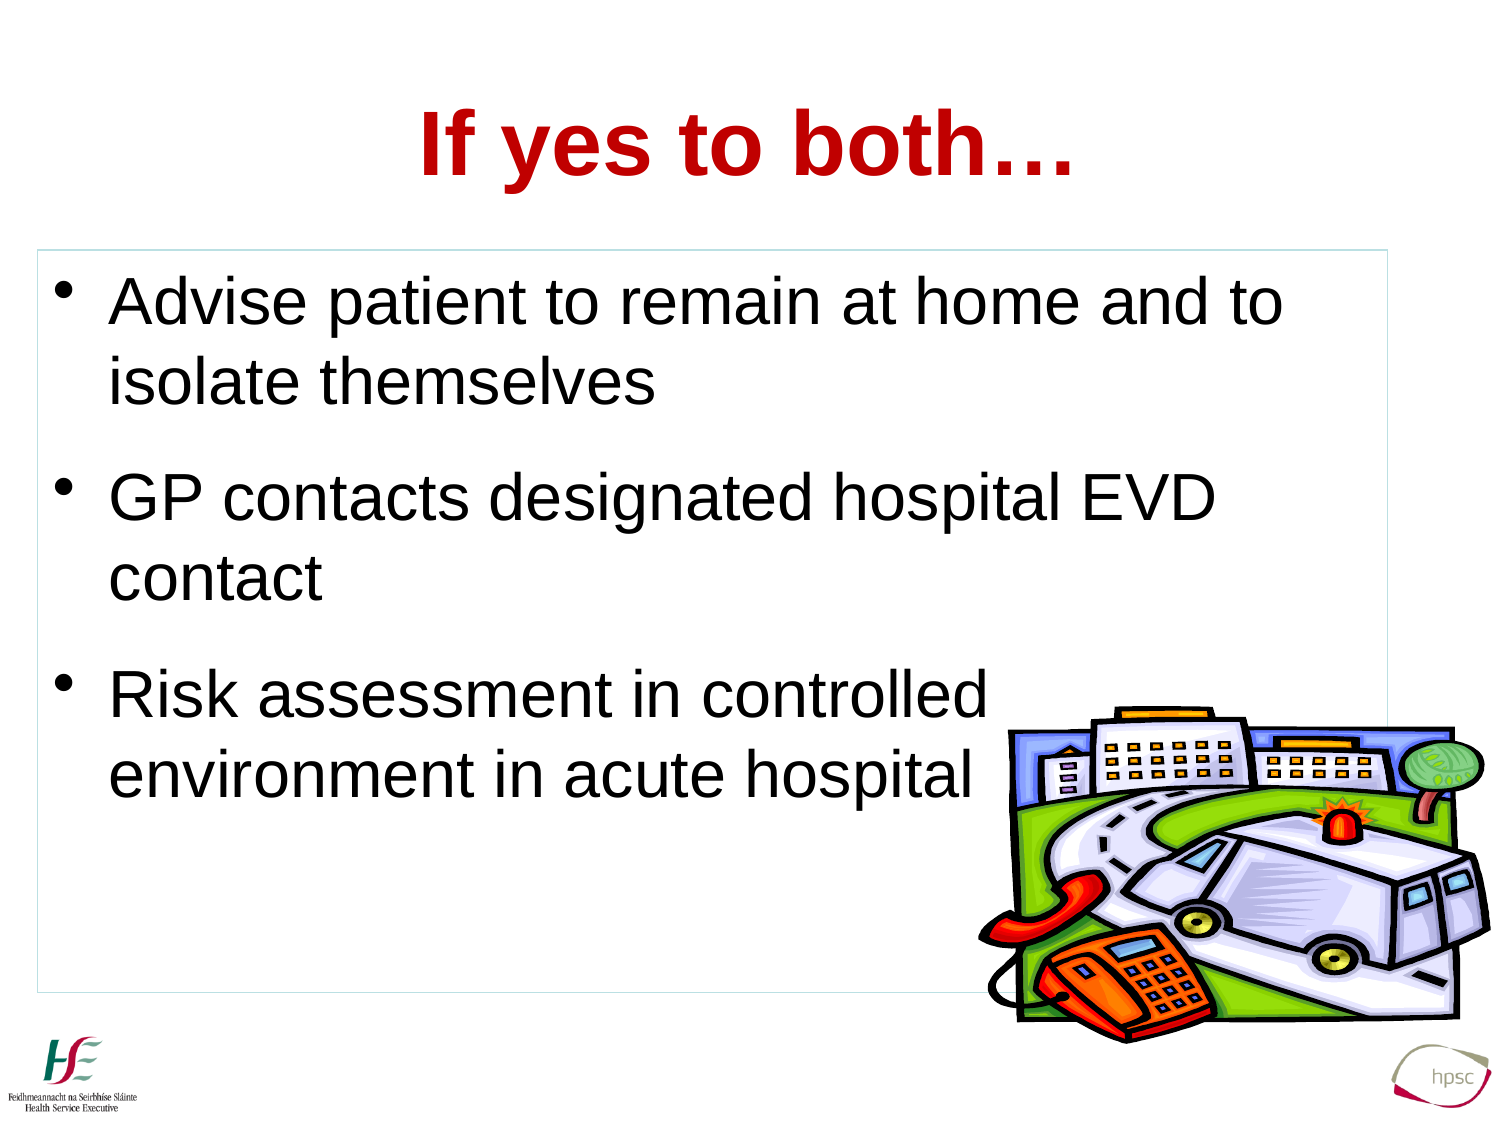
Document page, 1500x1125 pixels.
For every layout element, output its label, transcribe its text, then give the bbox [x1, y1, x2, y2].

picture [978, 699, 1500, 1125]
list Advise patient to remain at home and to isolate themselves GP contacts designated hospital EVD contact Risk assessment in controlled environment in acute hospital [37, 249, 1388, 993]
title If yes to both… [74, 44, 1426, 233]
picture [0, 1029, 142, 1125]
